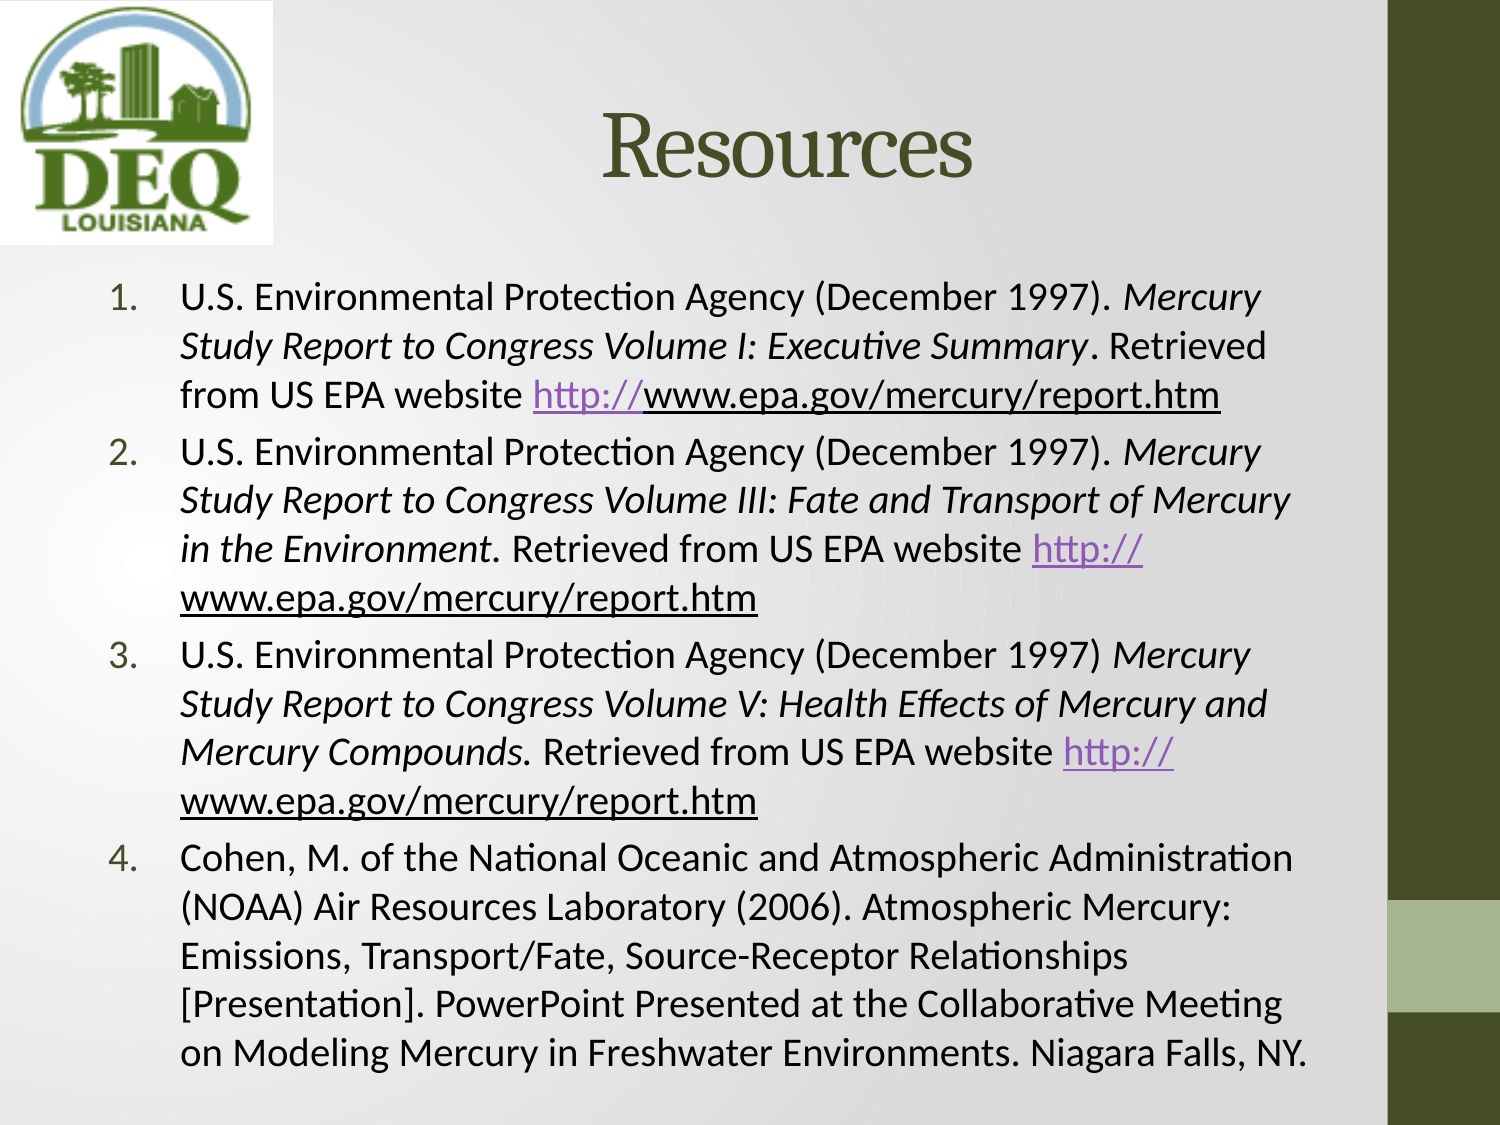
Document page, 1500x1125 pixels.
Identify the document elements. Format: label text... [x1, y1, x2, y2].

picture [0, 1, 274, 245]
list U.S. Environmental Protection Agency (December 1997). Mercury Study Report to Congress Volume I: Executive Summary. Retrieved from US EPA website http://www.epa.gov/mercury/report.htm U.S. Environmental Protection Agency (December 1997). Mercury Study Report to Congress Volume III: Fate and Transport of Mercury in the Environment. Retrieved from US EPA website http://www.epa.gov/mercury/report.htm U.S. Environmental Protection Agency (December 1997) Mercury Study Report to Congress Volume V: Health Effects of Mercury and Mercury Compounds. Retrieved from US EPA website http://www.epa.gov/mercury/report.htm Cohen, M. of the National Oceanic and Atmospheric Administration (NOAA) Air Resources Laboratory (2006). Atmospheric Mercury: Emissions, Transport/Fate, Source-Receptor Relationships [Presentation]. PowerPoint Presented at the Collaborative Meeting on Modeling Mercury in Freshwater Environments. Niagara Falls, NY. [75, 262, 1325, 1100]
title Resources [285, 45, 1325, 233]
